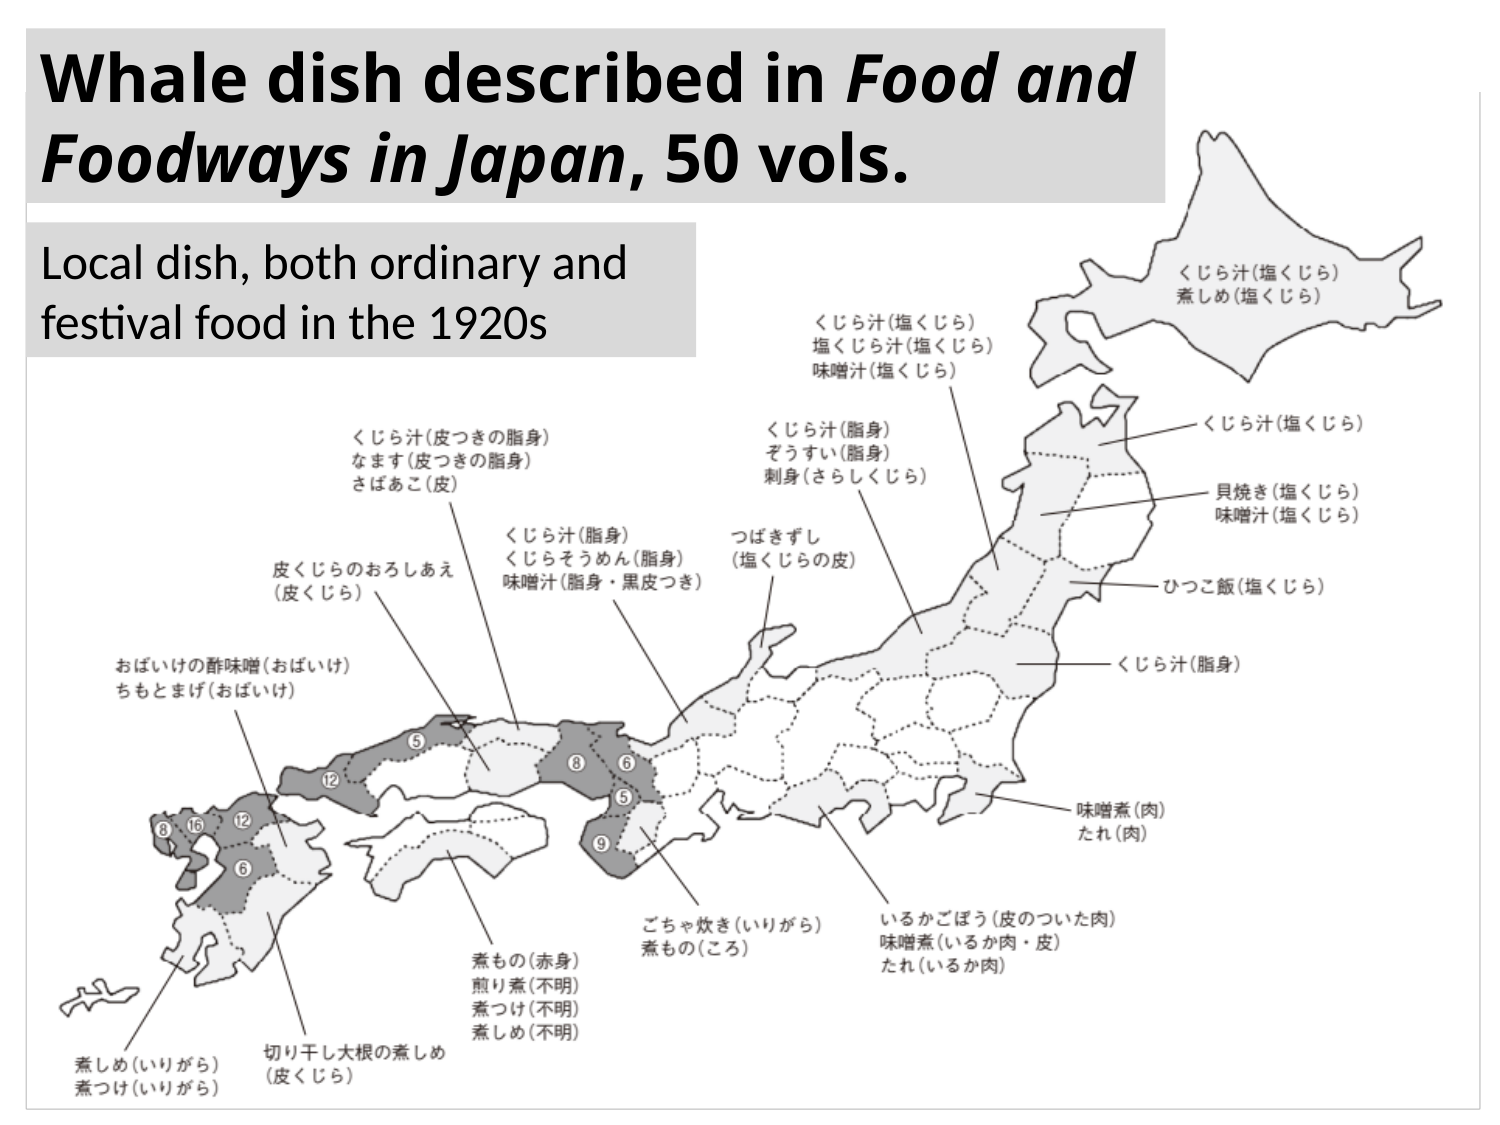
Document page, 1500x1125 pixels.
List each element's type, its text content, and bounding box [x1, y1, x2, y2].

text_box Whale dish described in Food and Foodways in Japan, 50 vols. [26, 28, 1166, 90]
picture [0, 92, 1500, 1125]
